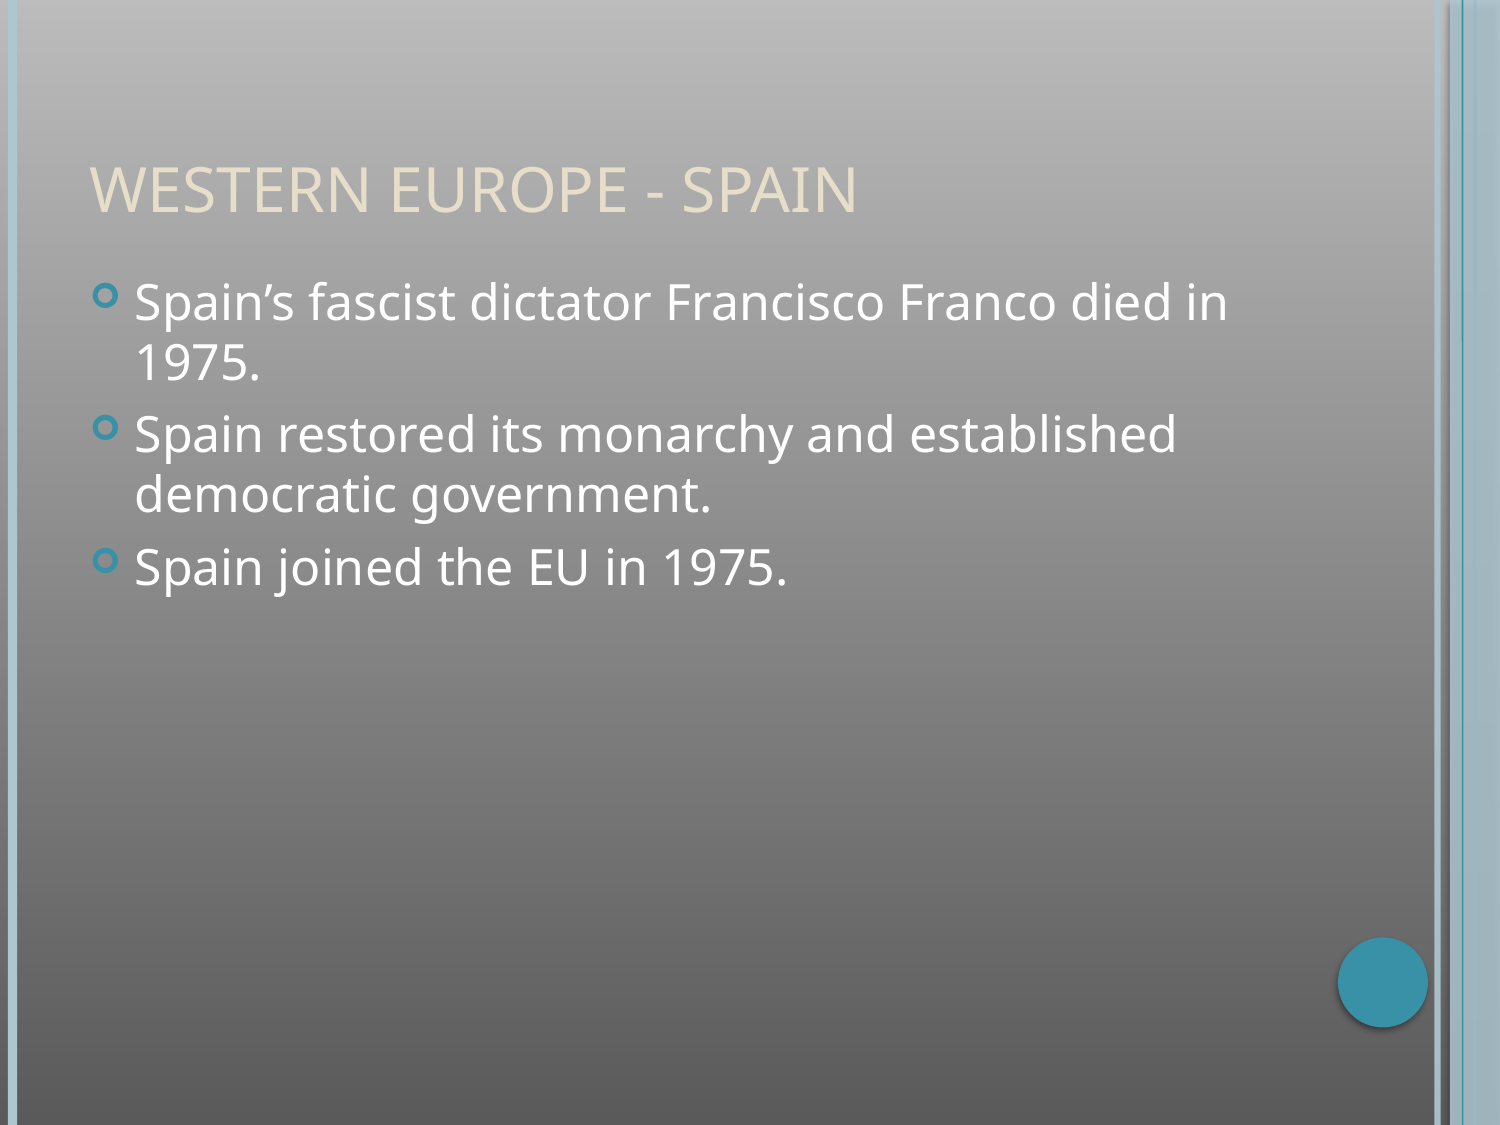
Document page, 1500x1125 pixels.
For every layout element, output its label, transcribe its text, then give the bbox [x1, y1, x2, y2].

list Spain’s fascist dictator Francisco Franco died in 1975. Spain restored its monarchy and established democratic government. Spain joined the EU in 1975. [75, 262, 1300, 1062]
title Western Europe - Spain [75, 45, 1300, 233]
